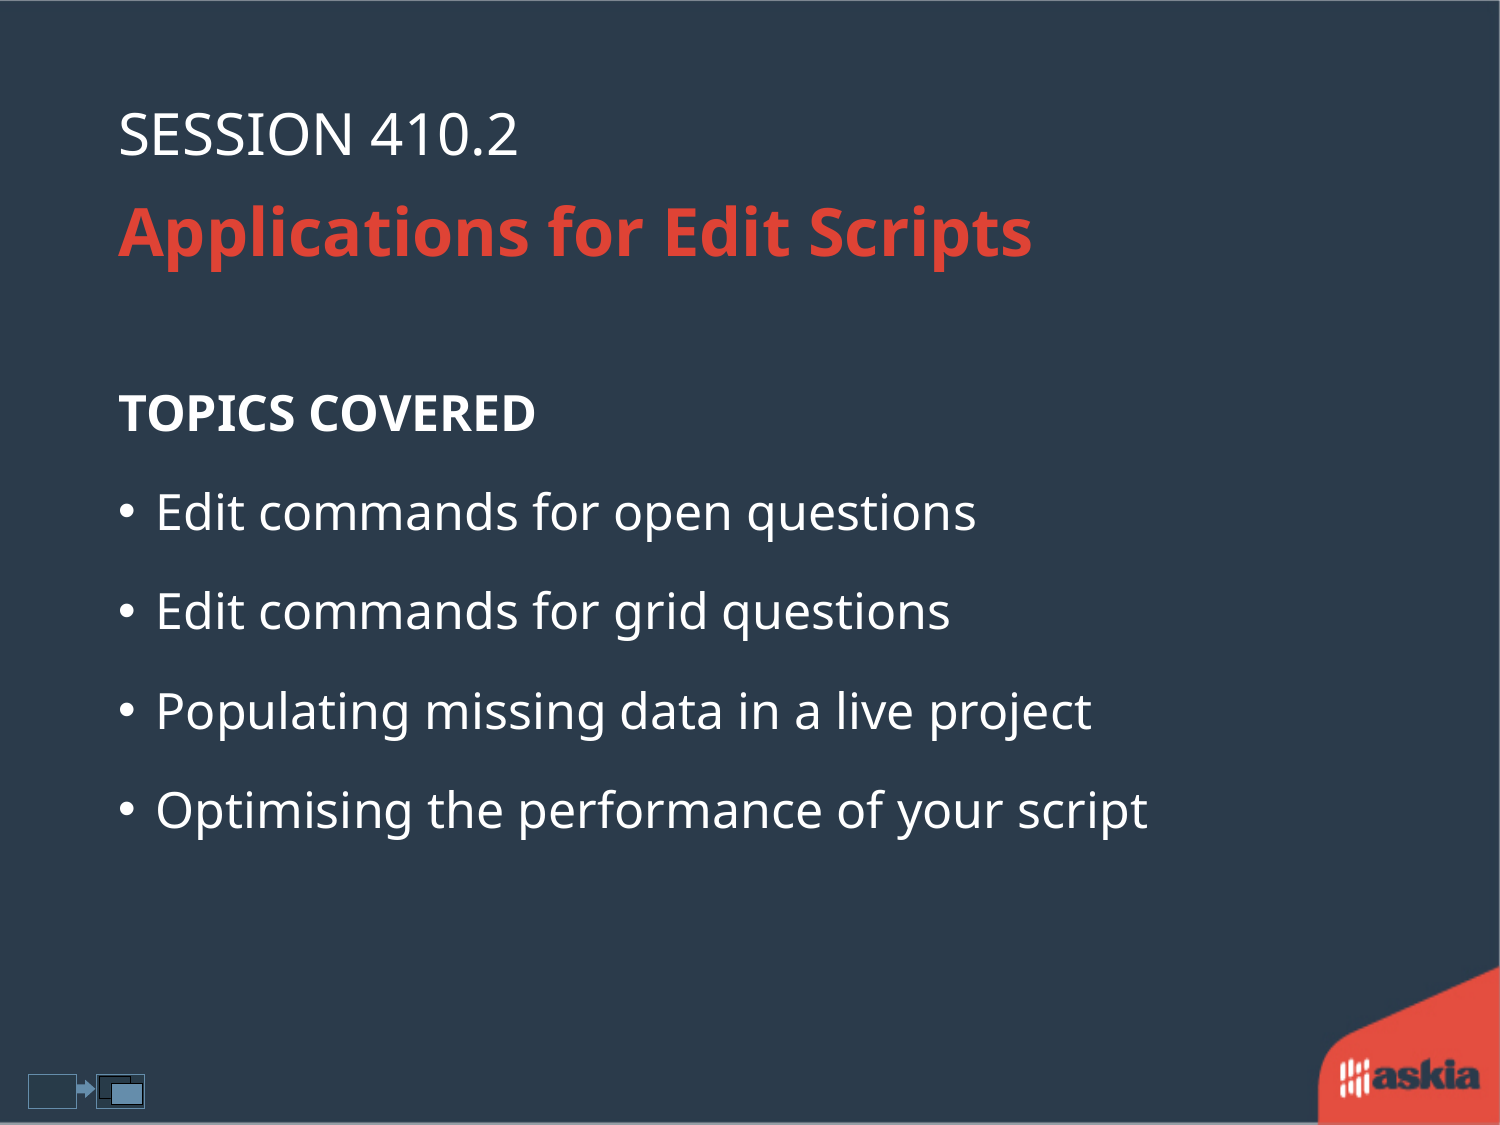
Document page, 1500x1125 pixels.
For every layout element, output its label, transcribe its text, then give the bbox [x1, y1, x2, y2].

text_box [27, 1073, 145, 1108]
title Session 410.2 [103, 88, 1397, 174]
list Applications for Edit Scripts [103, 174, 1397, 322]
list TOPICS COVERED Edit commands for open questions Edit commands for grid questions Populating missing data in a live project Optimising the performance of your script [103, 367, 1397, 1014]
picture [0, 0, 1500, 1125]
